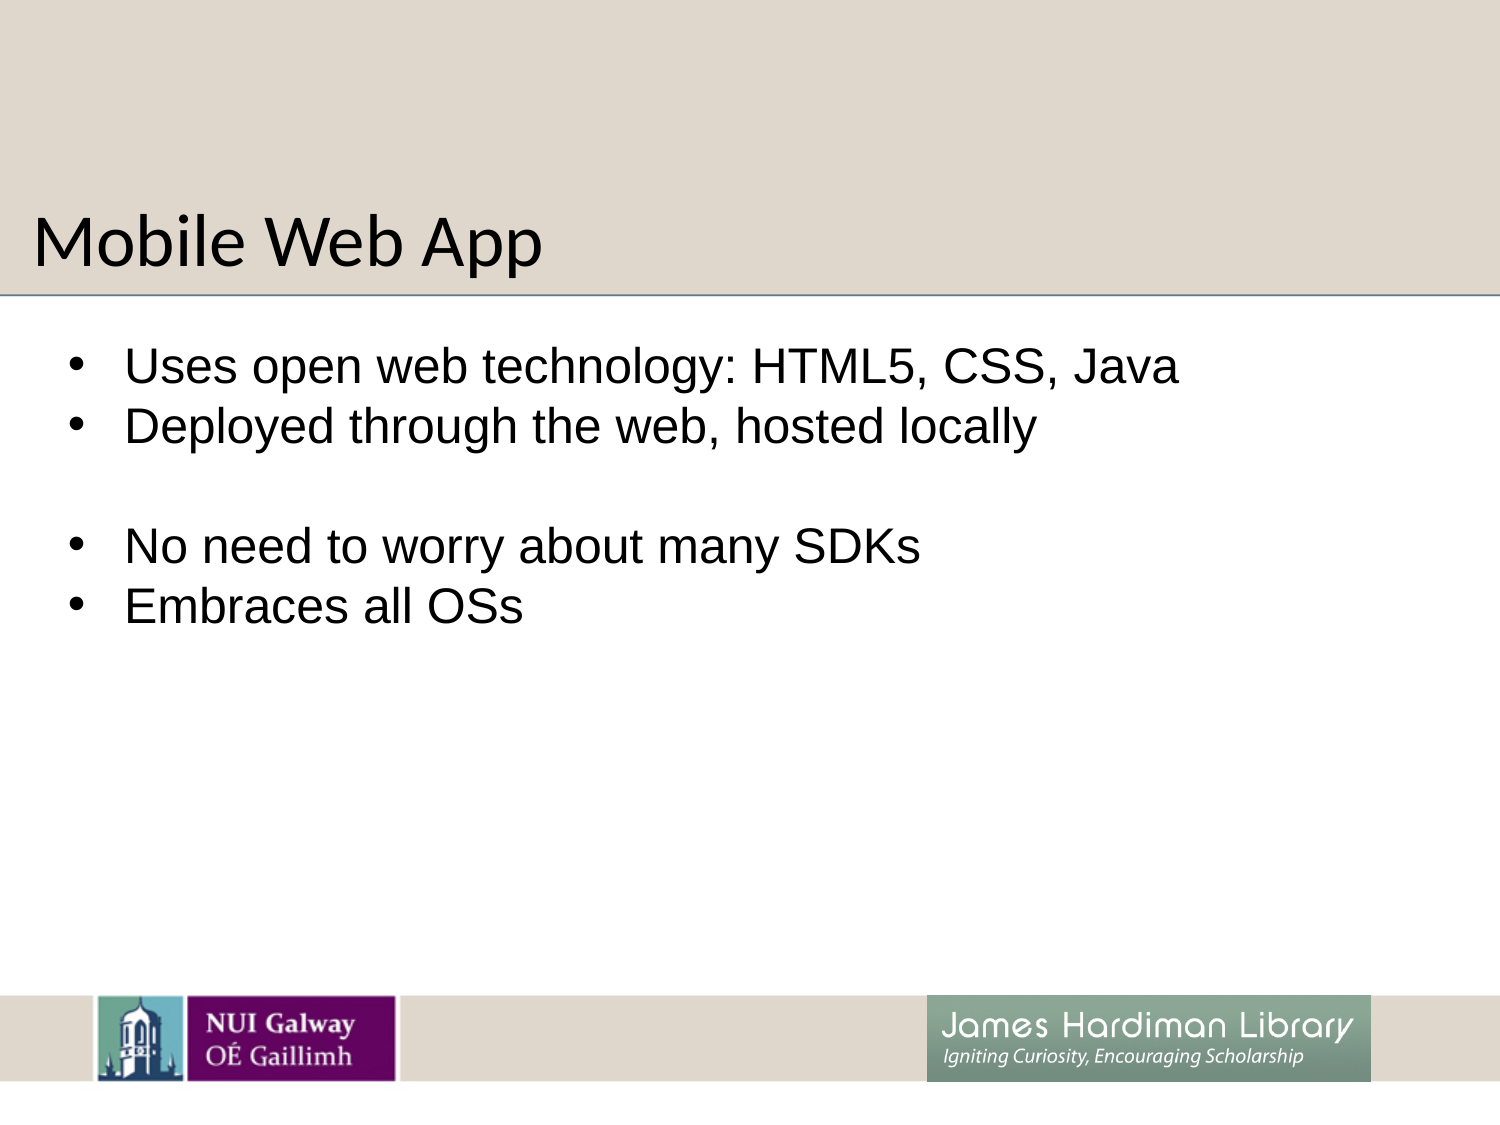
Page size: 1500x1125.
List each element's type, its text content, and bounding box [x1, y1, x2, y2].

text_box Uses open web technology: HTML5, CSS, Java Deployed through the web, hosted locally No need to worry about many SDKs Embraces all OSs [53, 326, 1371, 641]
picture [0, 0, 1500, 1125]
text_box Mobile Web App [17, 184, 1471, 290]
